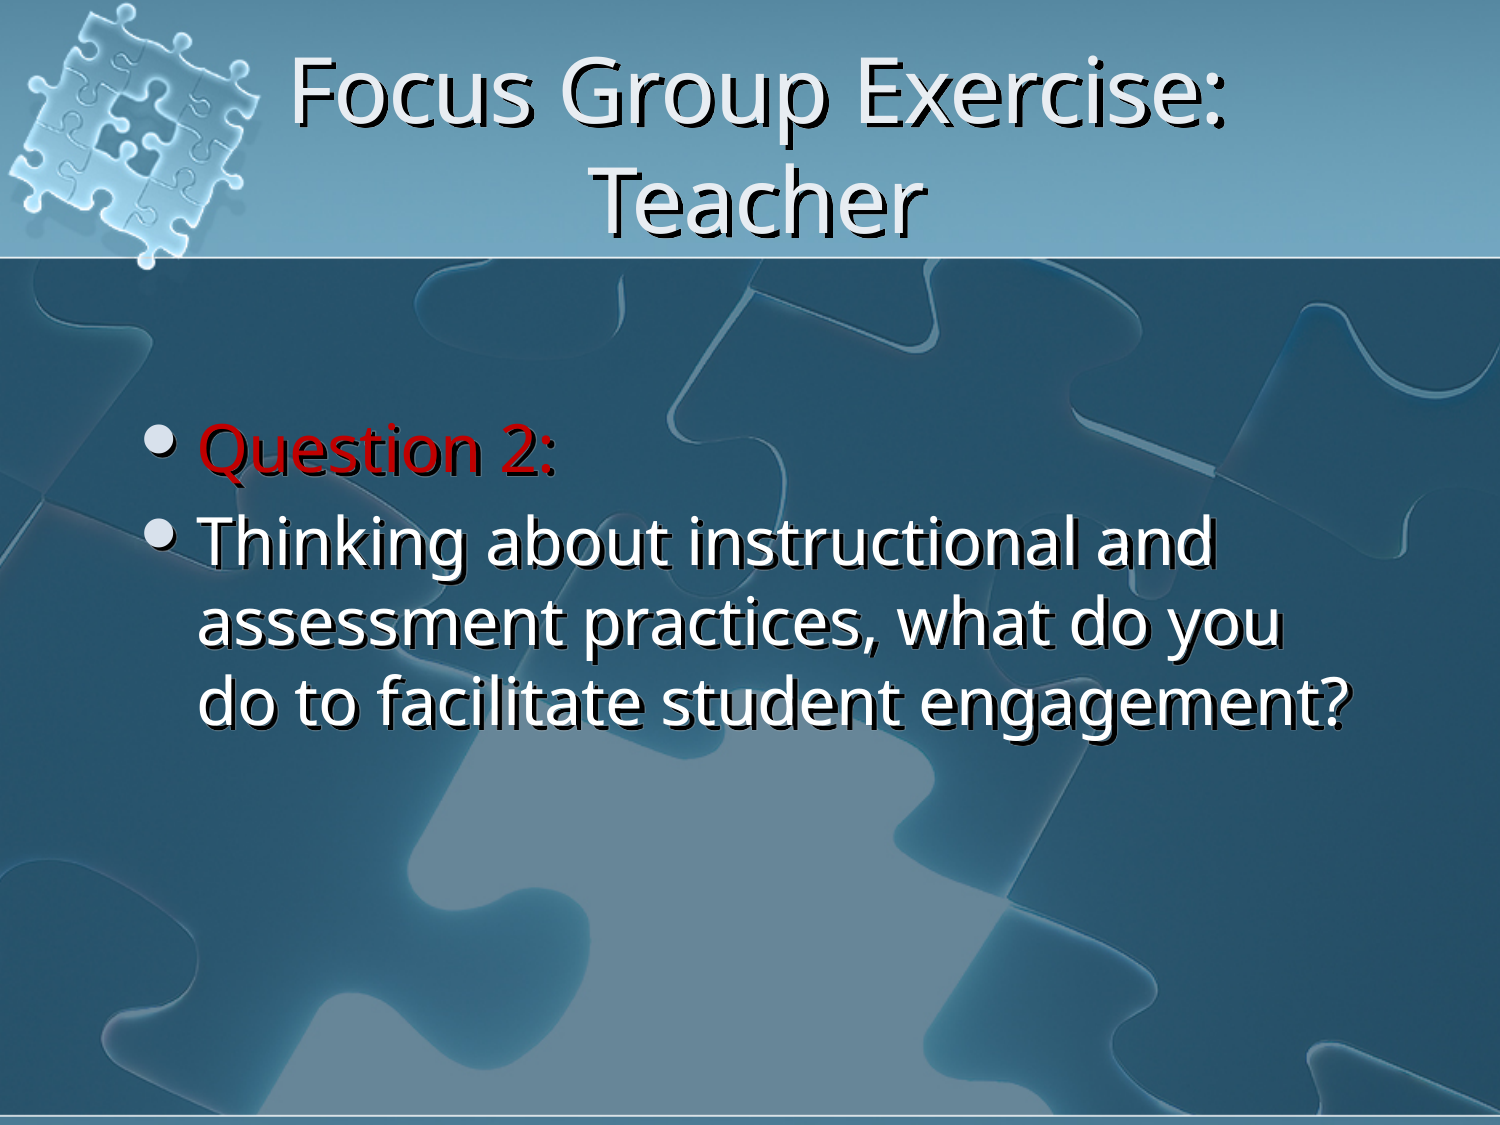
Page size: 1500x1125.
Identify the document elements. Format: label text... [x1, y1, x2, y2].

title Focus Group Exercise: Teacher [124, 54, 1388, 230]
picture [0, 0, 1500, 1125]
list Question 2: Thinking about instructional and assessment practices, what do you do to facilitate student engagement? [124, 398, 1388, 844]
